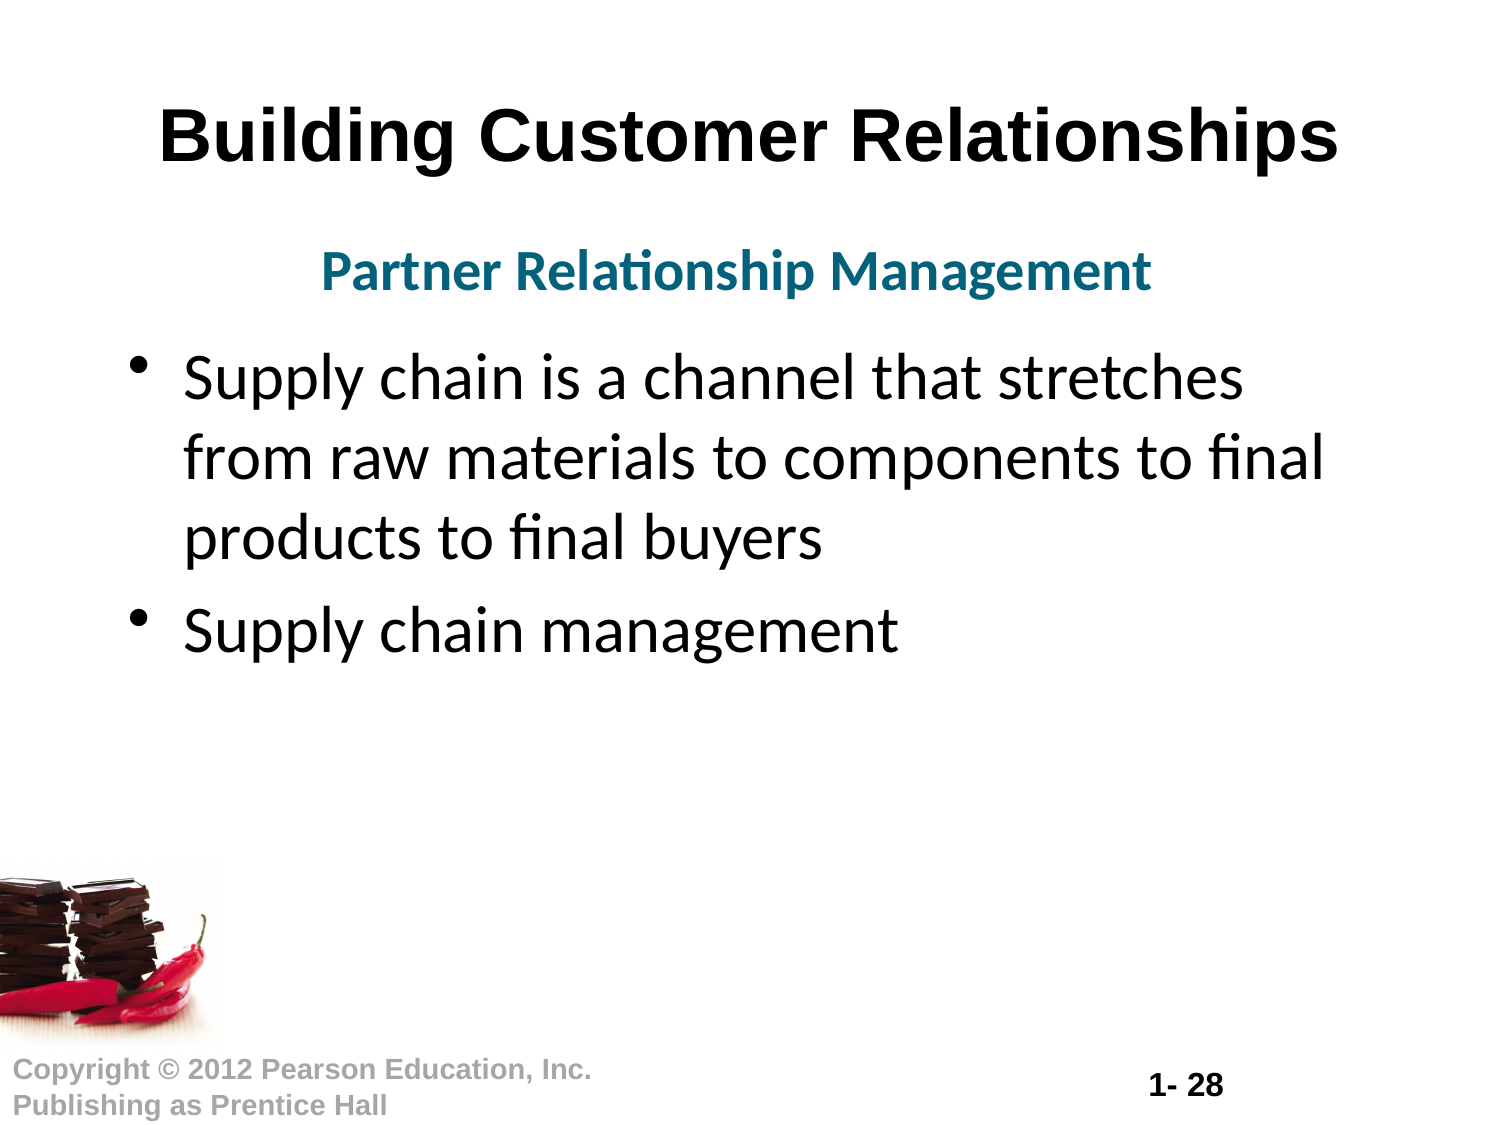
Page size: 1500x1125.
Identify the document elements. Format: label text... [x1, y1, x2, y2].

list Partner Relationship Management [149, 224, 1326, 288]
picture [0, 862, 225, 1050]
title Building Customer Relationships [112, 37, 1388, 226]
list Supply chain is a channel that stretches from raw materials to components to final products to final buyers Supply chain management [112, 324, 1388, 1001]
